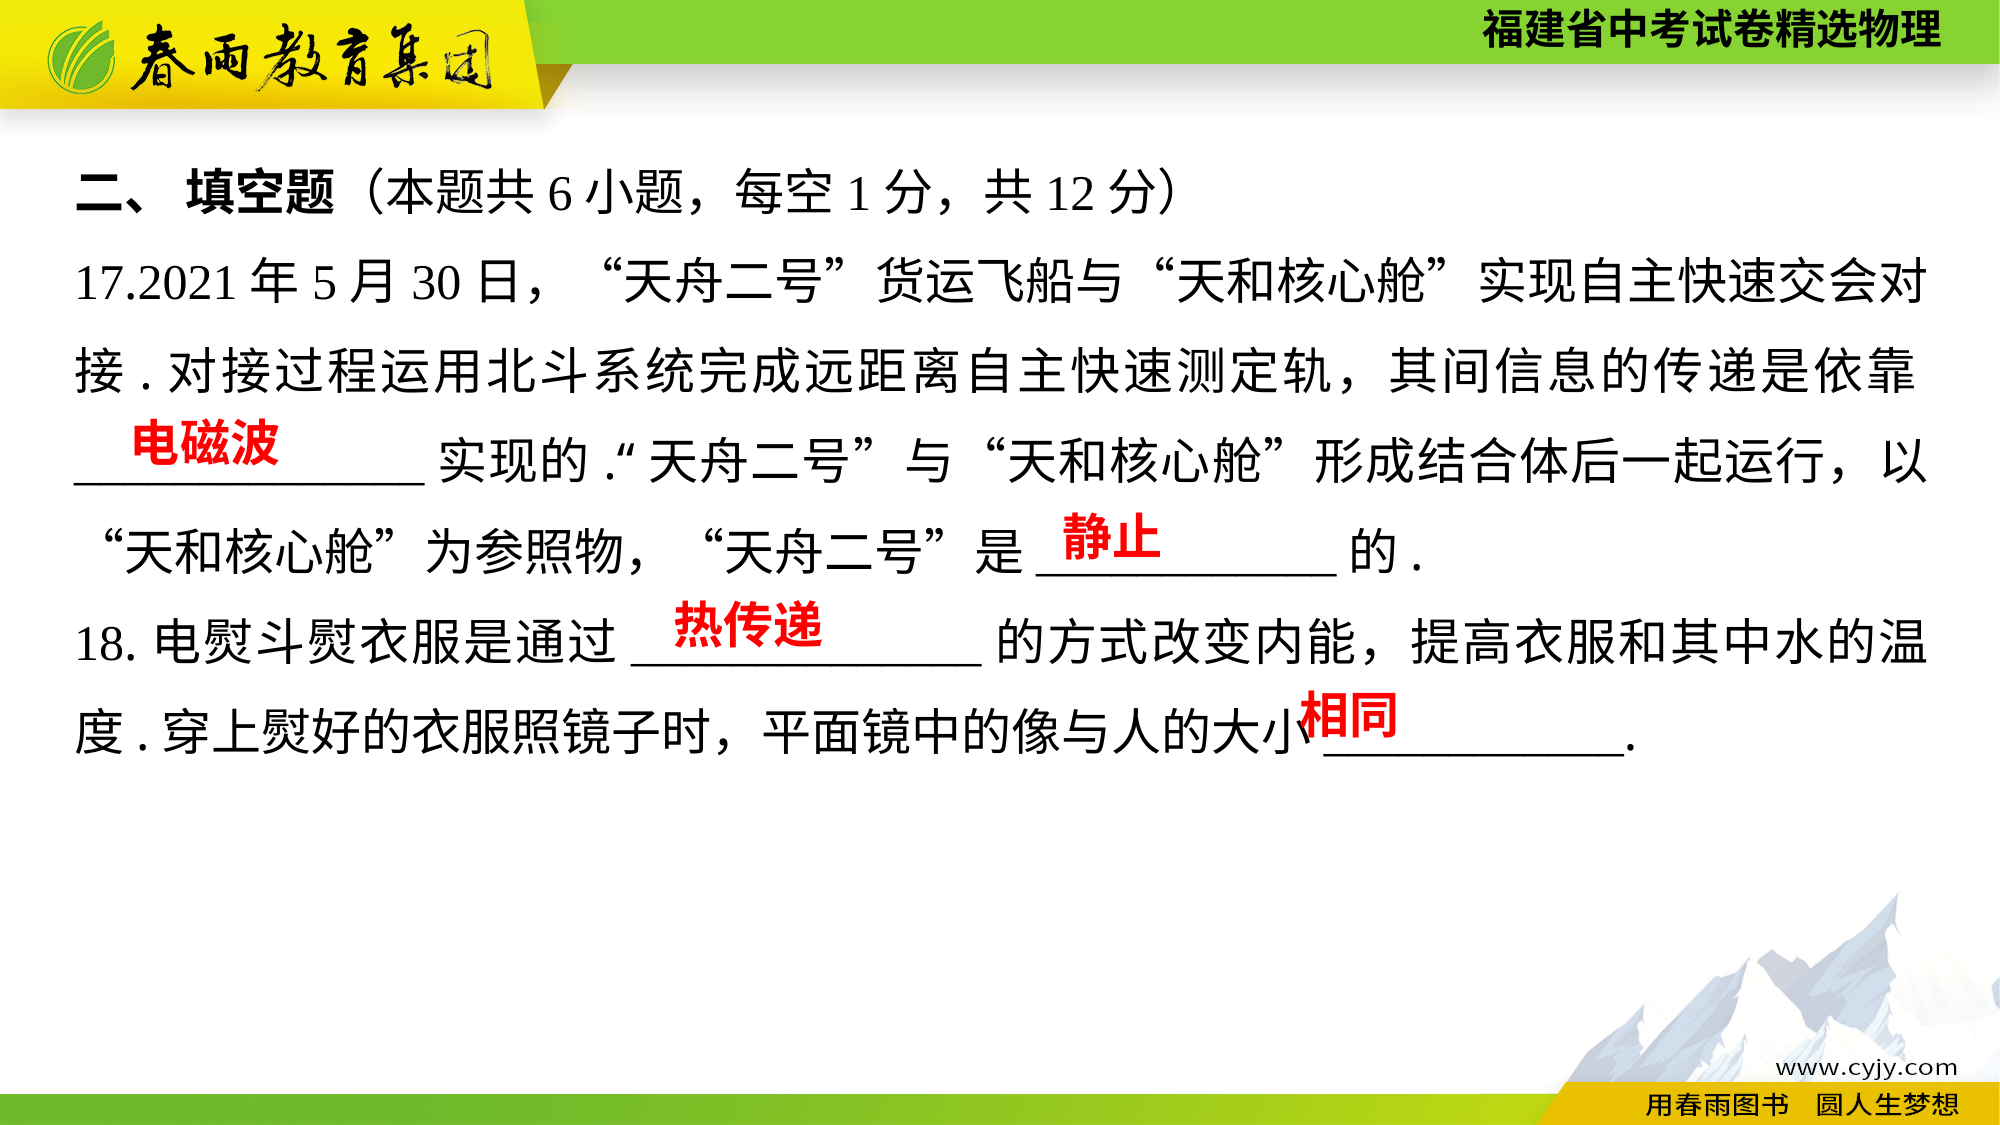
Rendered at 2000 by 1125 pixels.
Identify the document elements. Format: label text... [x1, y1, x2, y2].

text_box 电磁波 [115, 404, 295, 479]
text_box 热传递 [659, 586, 889, 661]
picture [0, 0, 2000, 1125]
list 二、 填空题（本题共6小题，每空1分，共12分） 17.2021年5月30日，“天舟二号”货运飞船与“天和核心舱”实现自主快速交会对接.对接过程运用北斗系统完成远距离自主快速测定轨，其间信息的传递是依靠______________实现的.“天舟二号”与“天和核心舱”形成结合体后一起运行，以“天和核心舱”为参照物，“天舟二号”是____________的. 18.电熨斗熨衣服是通过______________的方式改变内能，提高衣服和其中水的温度.穿上熨好的衣服照镜子时，平面镜中的像与人的大小____________. [59, 122, 1944, 763]
text_box 静止 [1048, 497, 1178, 573]
text_box 相同 [1284, 675, 1415, 751]
